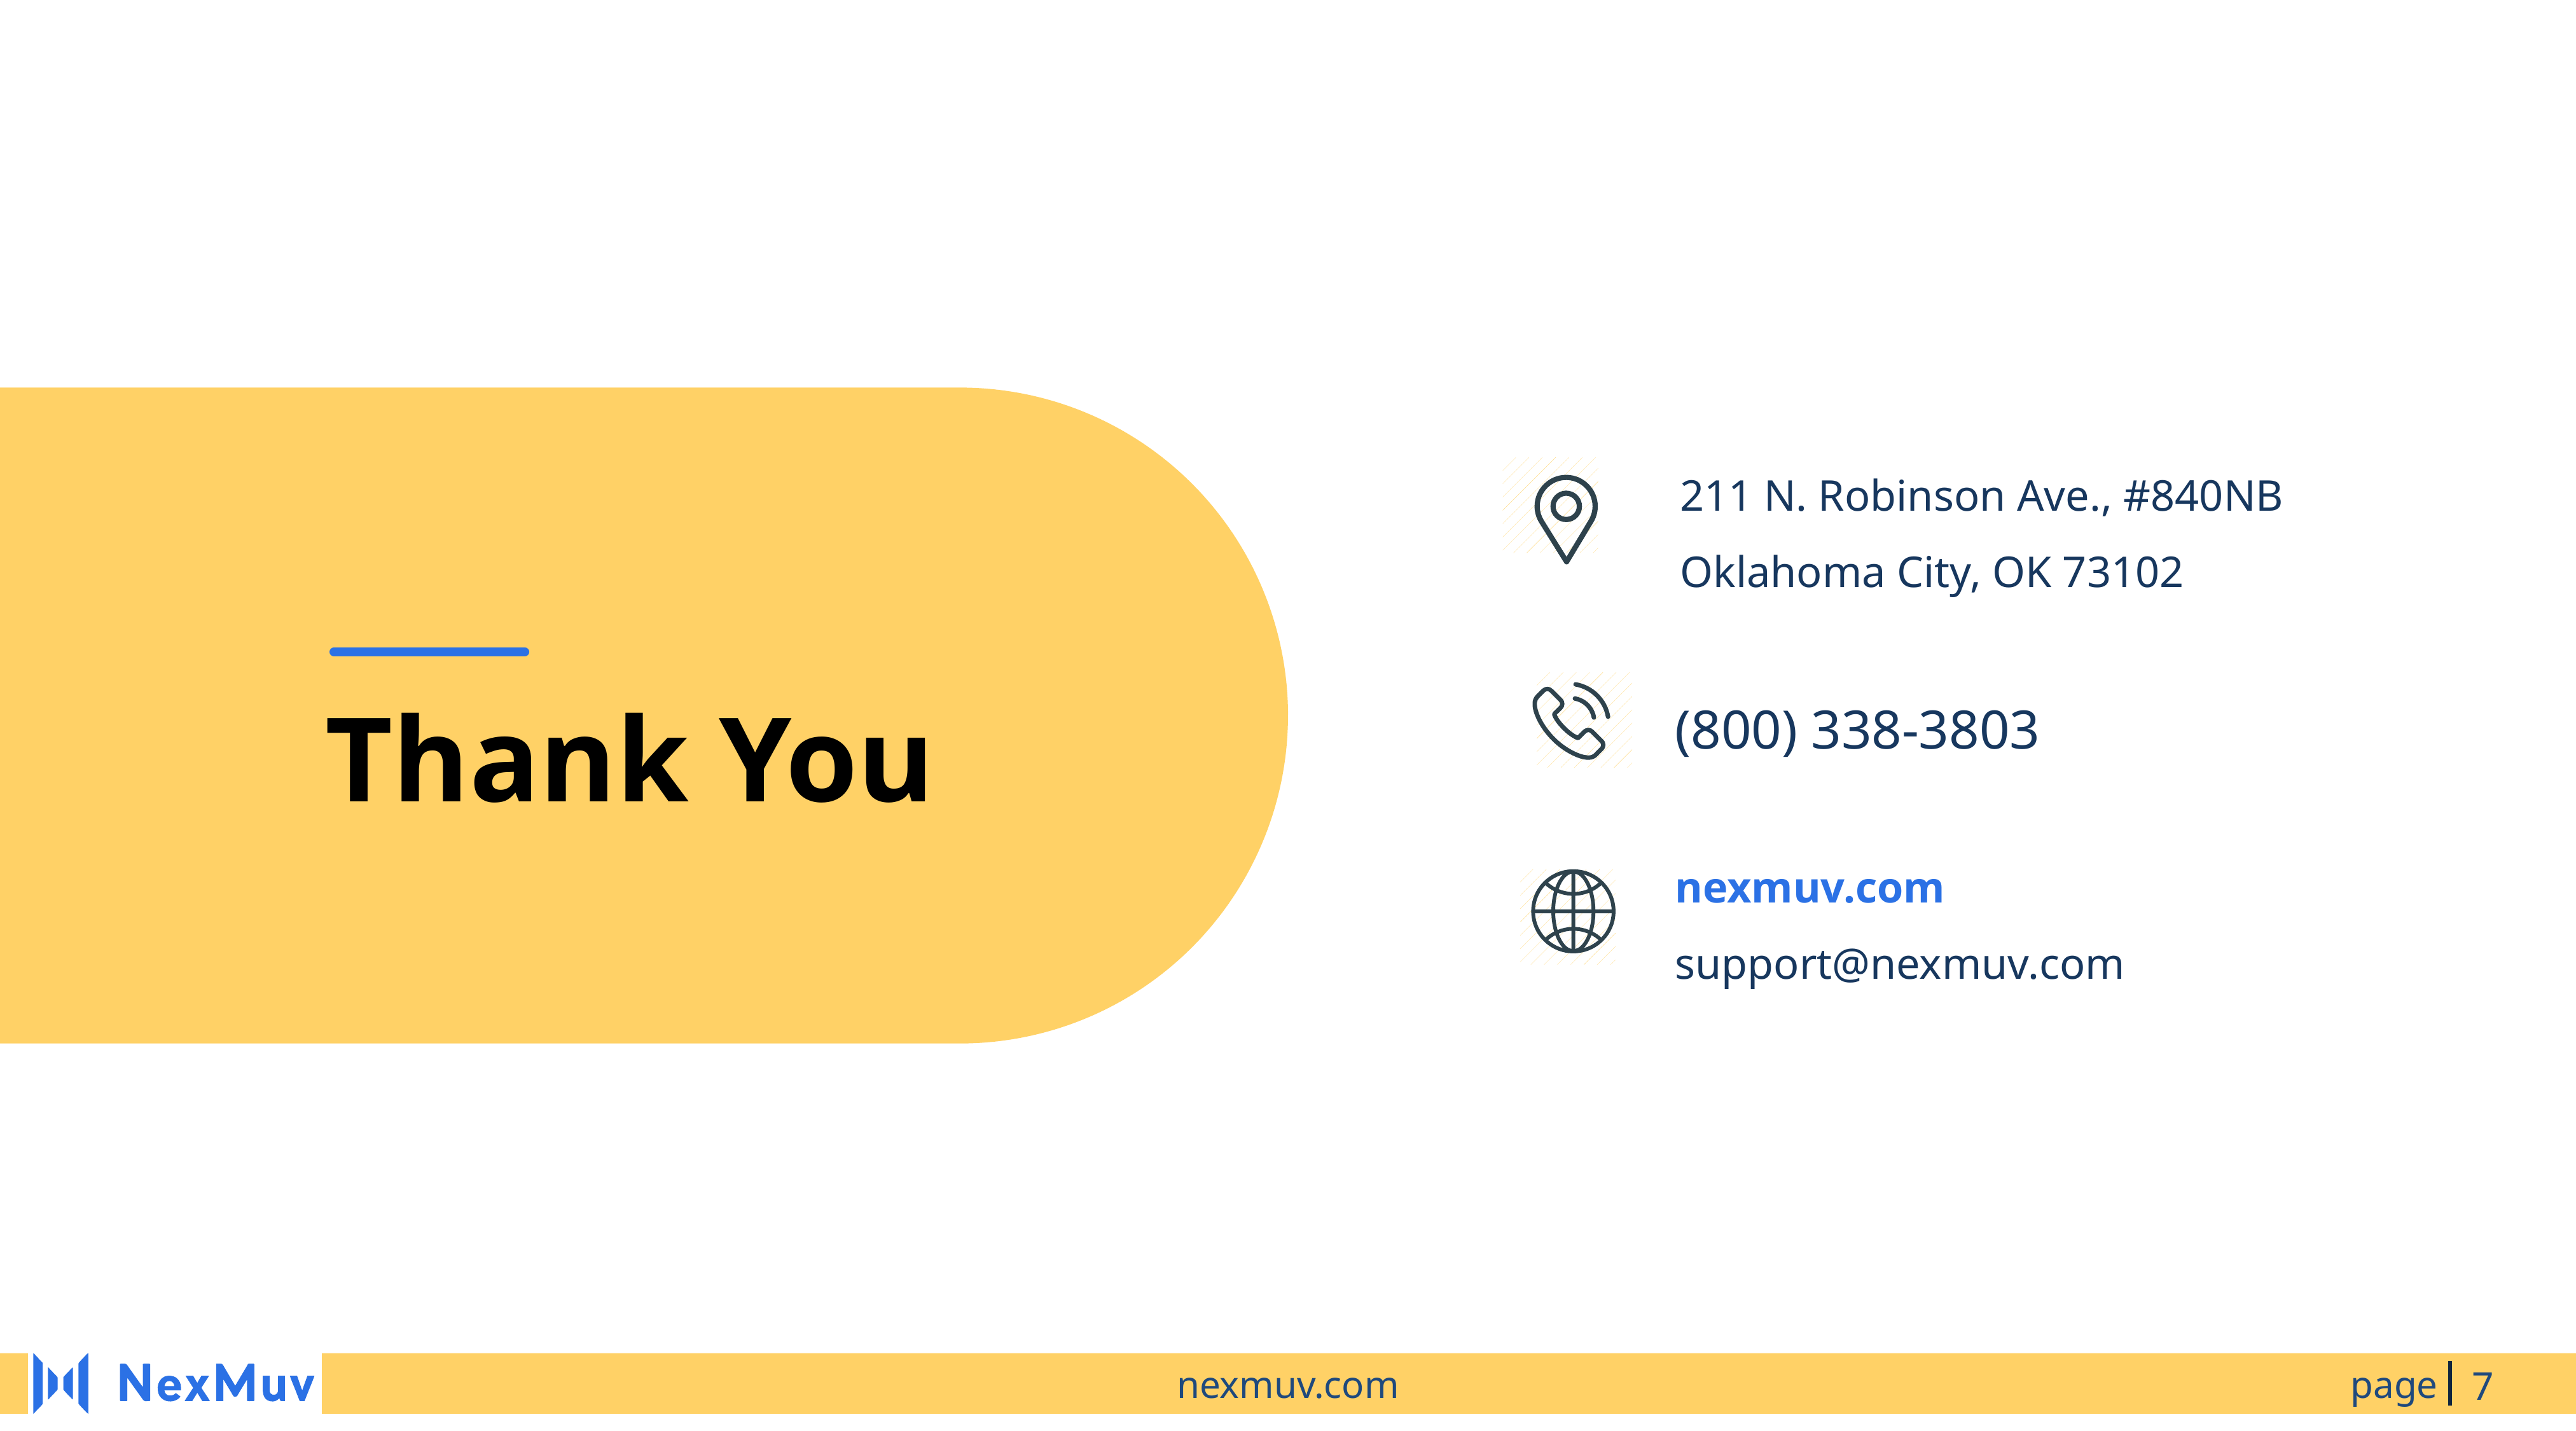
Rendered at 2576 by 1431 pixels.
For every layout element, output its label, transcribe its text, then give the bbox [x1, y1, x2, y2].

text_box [1534, 474, 1598, 565]
text_box [1536, 672, 1633, 768]
text_box 211 N. Robinson Ave., #840NB Oklahoma City, OK 73102 [1670, 438, 2360, 601]
text_box [1520, 869, 1616, 965]
text_box Thank You [315, 696, 1024, 811]
text_box [1531, 869, 1616, 953]
text_box nexmuv.com support@nexmuv.com [1665, 830, 2247, 993]
text_box [1502, 457, 1599, 553]
text_box (800) 338-3803 [1665, 660, 2213, 764]
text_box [1532, 682, 1610, 760]
text_box [0, 387, 1289, 1044]
